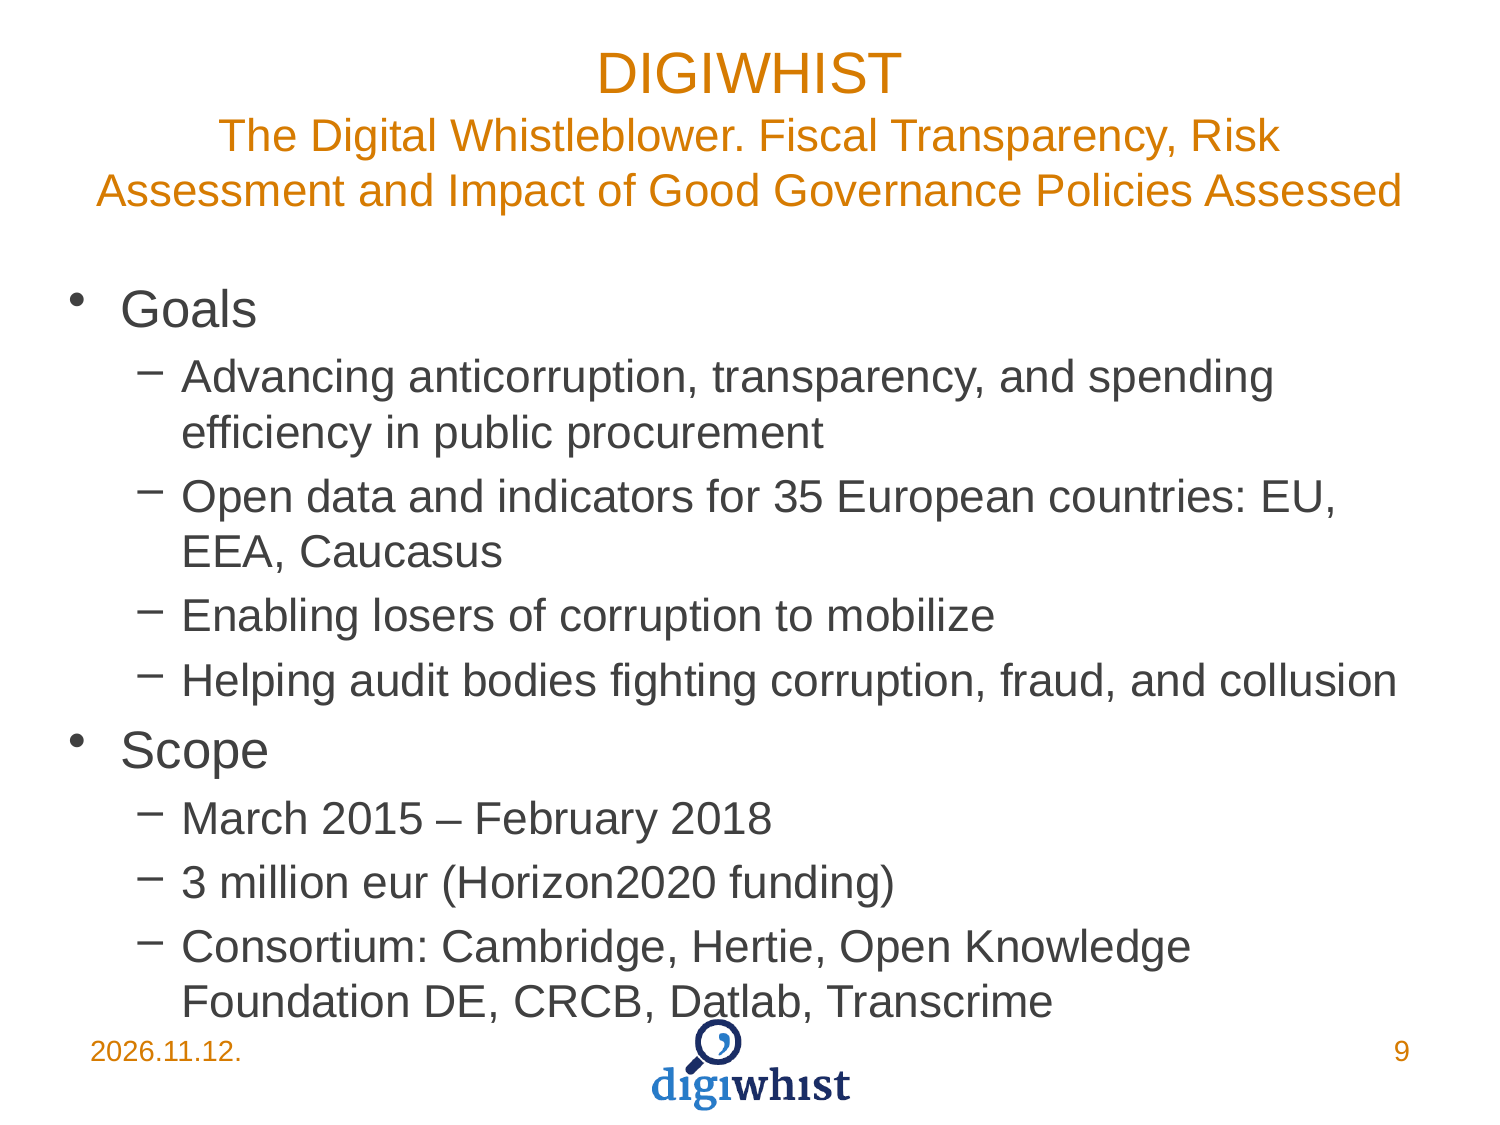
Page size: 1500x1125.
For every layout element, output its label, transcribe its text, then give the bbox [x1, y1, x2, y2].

title DIGIWHIST The Digital Whistleblower. Fiscal Transparency, Risk Assessment and Impact of Good Governance Policies Assessed [75, 19, 1425, 232]
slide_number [74, 1024, 426, 1103]
slide_number 9 [1074, 1024, 1426, 1103]
picture [642, 1047, 858, 1115]
list Goals Advancing anticorruption, transparency, and spending efficiency in public procurement Open data and indicators for 35 European countries: EU, EEA, Caucasus Enabling losers of corruption to mobilize Helping audit bodies fighting corruption, fraud, and collusion Scope March 2015 – February 2018 3 million eur (Horizon2020 funding) Consortium: Cambridge, Hertie, Open Knowledge Foundation DE, CRCB, Datlab, Transcrime [53, 267, 1447, 1047]
